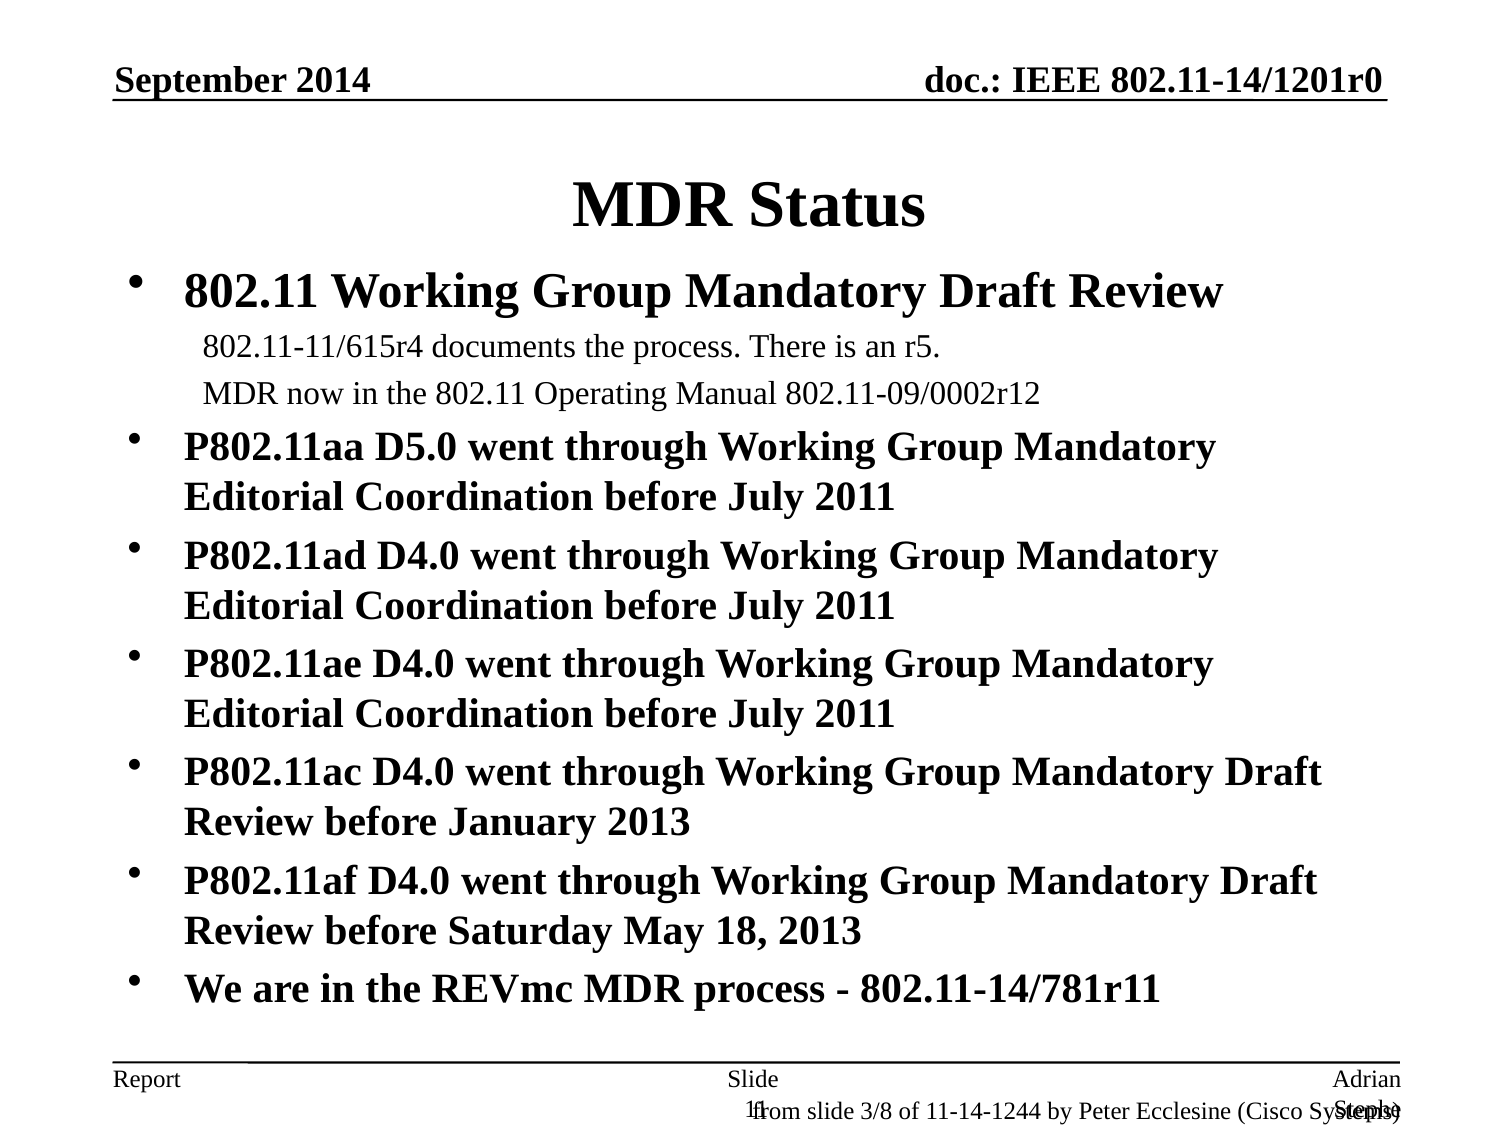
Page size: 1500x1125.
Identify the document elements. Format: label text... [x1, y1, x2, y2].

list 802.11 Working Group Mandatory Draft Review 802.11-11/615r4 documents the process. There is an r5. MDR now in the 802.11 Operating Manual 802.11-09/0002r12 P802.11aa D5.0 went through Working Group Mandatory Editorial Coordination before July 2011 P802.11ad D4.0 went through Working Group Mandatory Editorial Coordination before July 2011 P802.11ae D4.0 went through Working Group Mandatory Editorial Coordination before July 2011 P802.11ac D4.0 went through Working Group Mandatory Draft Review before January 2013 P802.11af D4.0 went through Working Group Mandatory Draft Review before Saturday May 18, 2013 We are in the REVmc MDR process - 802.11-14/781r11 [112, 249, 1388, 1050]
title MDR Status [112, 112, 1388, 249]
slide_number Slide 11 [720, 1061, 792, 1087]
text_box from slide 3/8 of 11-14-1244 by Peter Ecclesine (Cisco Systems) [343, 1087, 1417, 1125]
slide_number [114, 54, 374, 101]
footer Adrian Stephens, Intel Corporation [1324, 1061, 1402, 1087]
